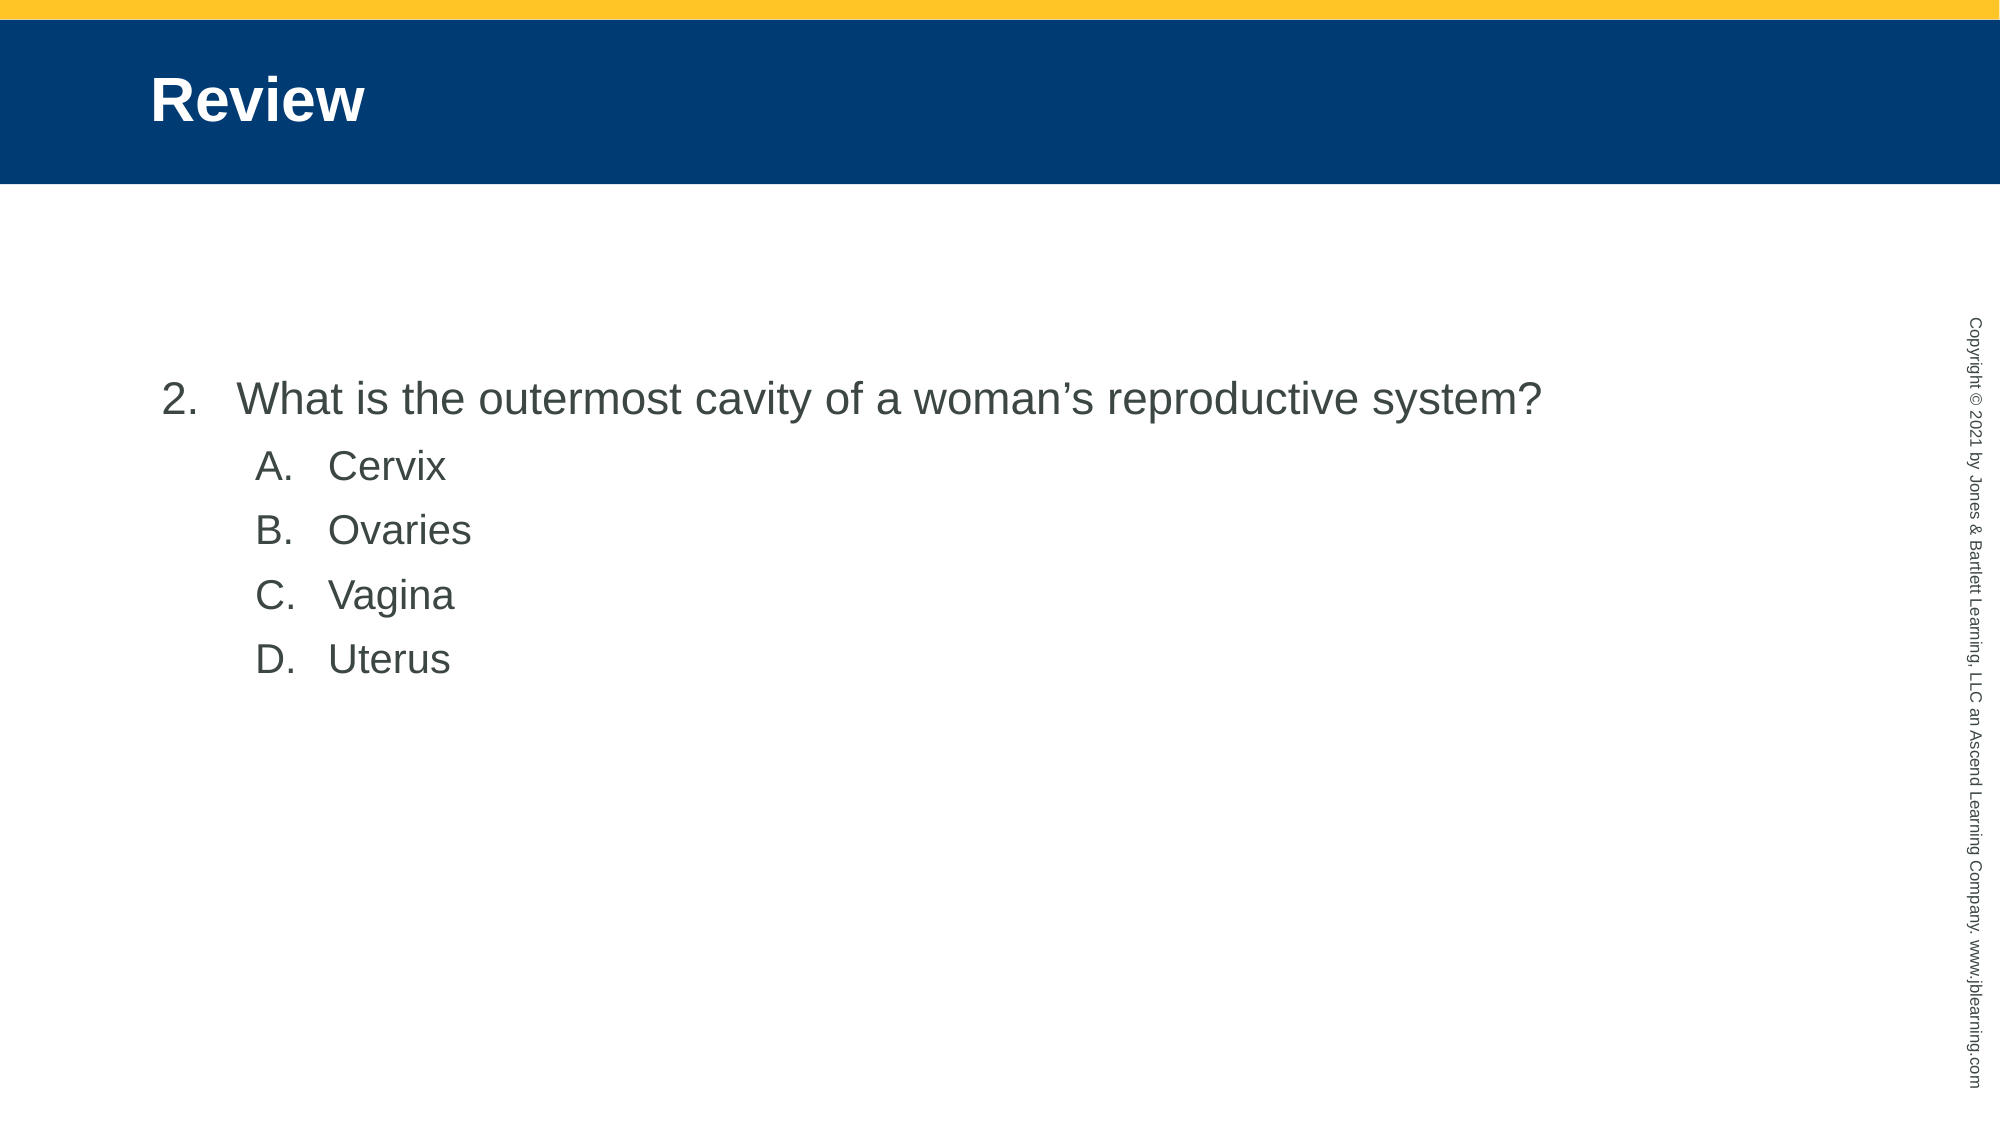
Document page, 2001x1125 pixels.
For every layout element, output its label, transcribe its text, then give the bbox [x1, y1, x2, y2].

title Review [0, 19, 2000, 185]
list What is the outermost cavity of a woman’s reproductive system? Cervix Ovaries Vagina Uterus [146, 361, 1859, 1016]
